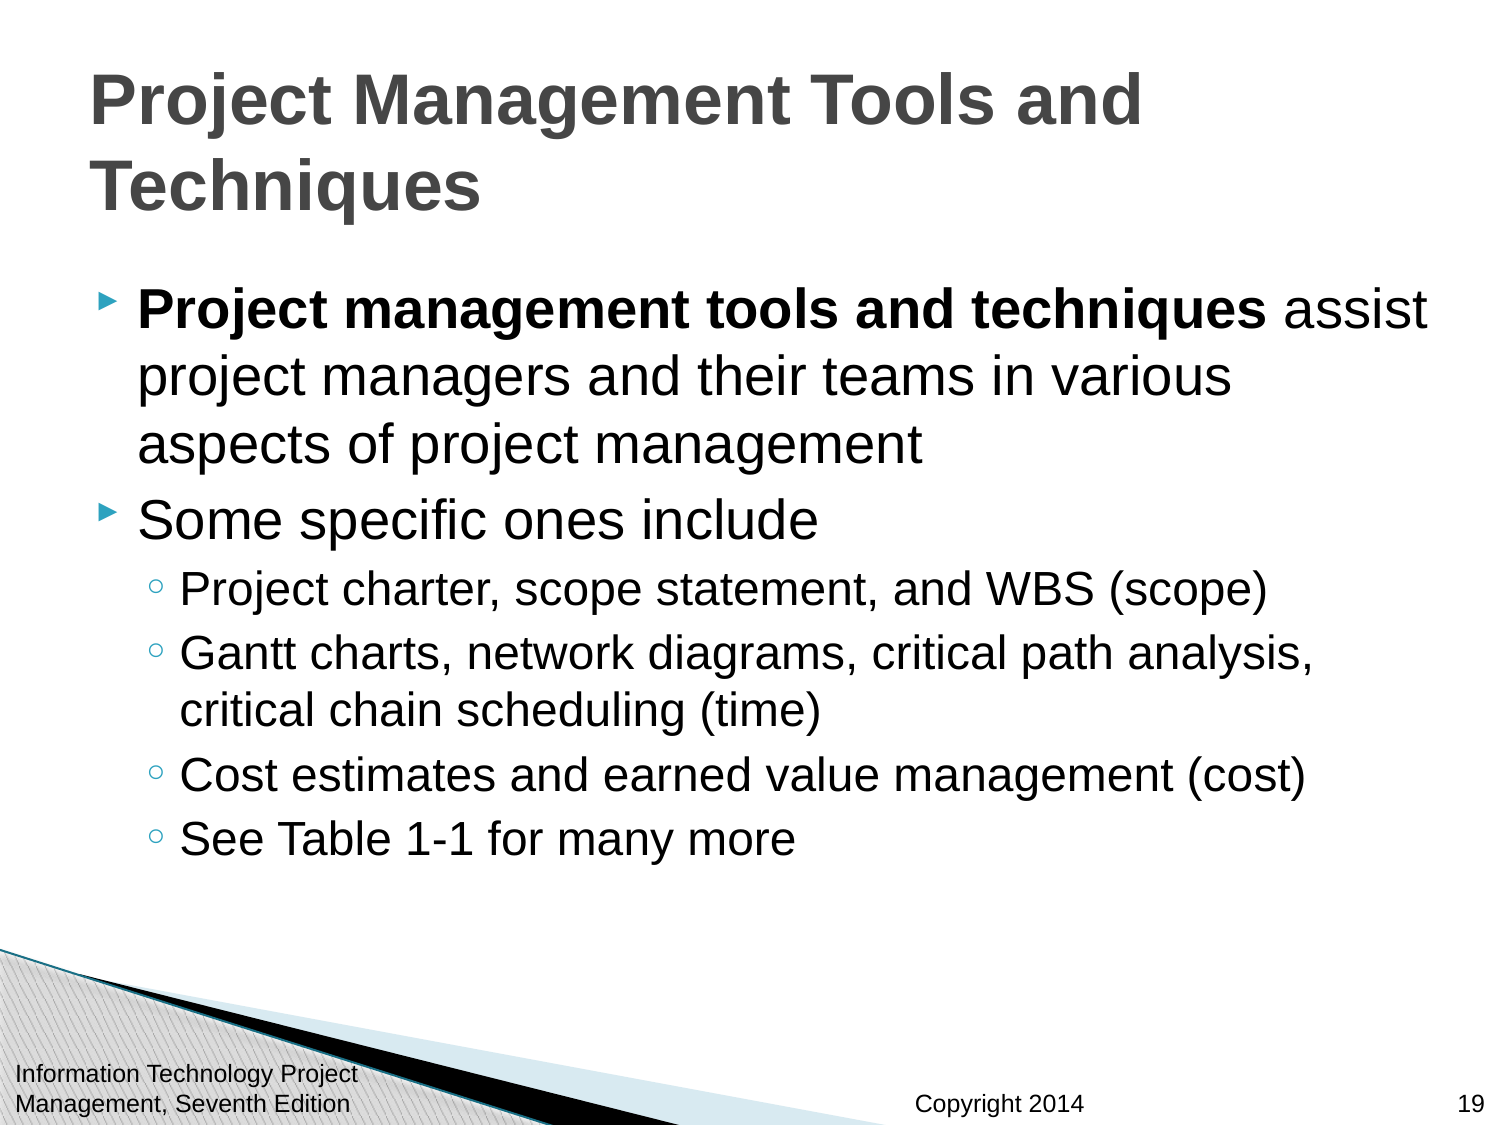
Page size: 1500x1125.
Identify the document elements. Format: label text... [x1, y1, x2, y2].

title Project Management Tools and Techniques [75, 45, 1425, 233]
slide_number 19 [1408, 1065, 1500, 1125]
footer Information Technology Project Management, Seventh Edition [0, 1065, 425, 1125]
list Project management tools and techniques assist project managers and their teams in various aspects of project management Some specific ones include Project charter, scope statement, and WBS (scope) Gantt charts, network diagrams, critical path analysis, critical chain scheduling (time) Cost estimates and earned value management (cost) See Table 1-1 for many more [62, 264, 1451, 976]
